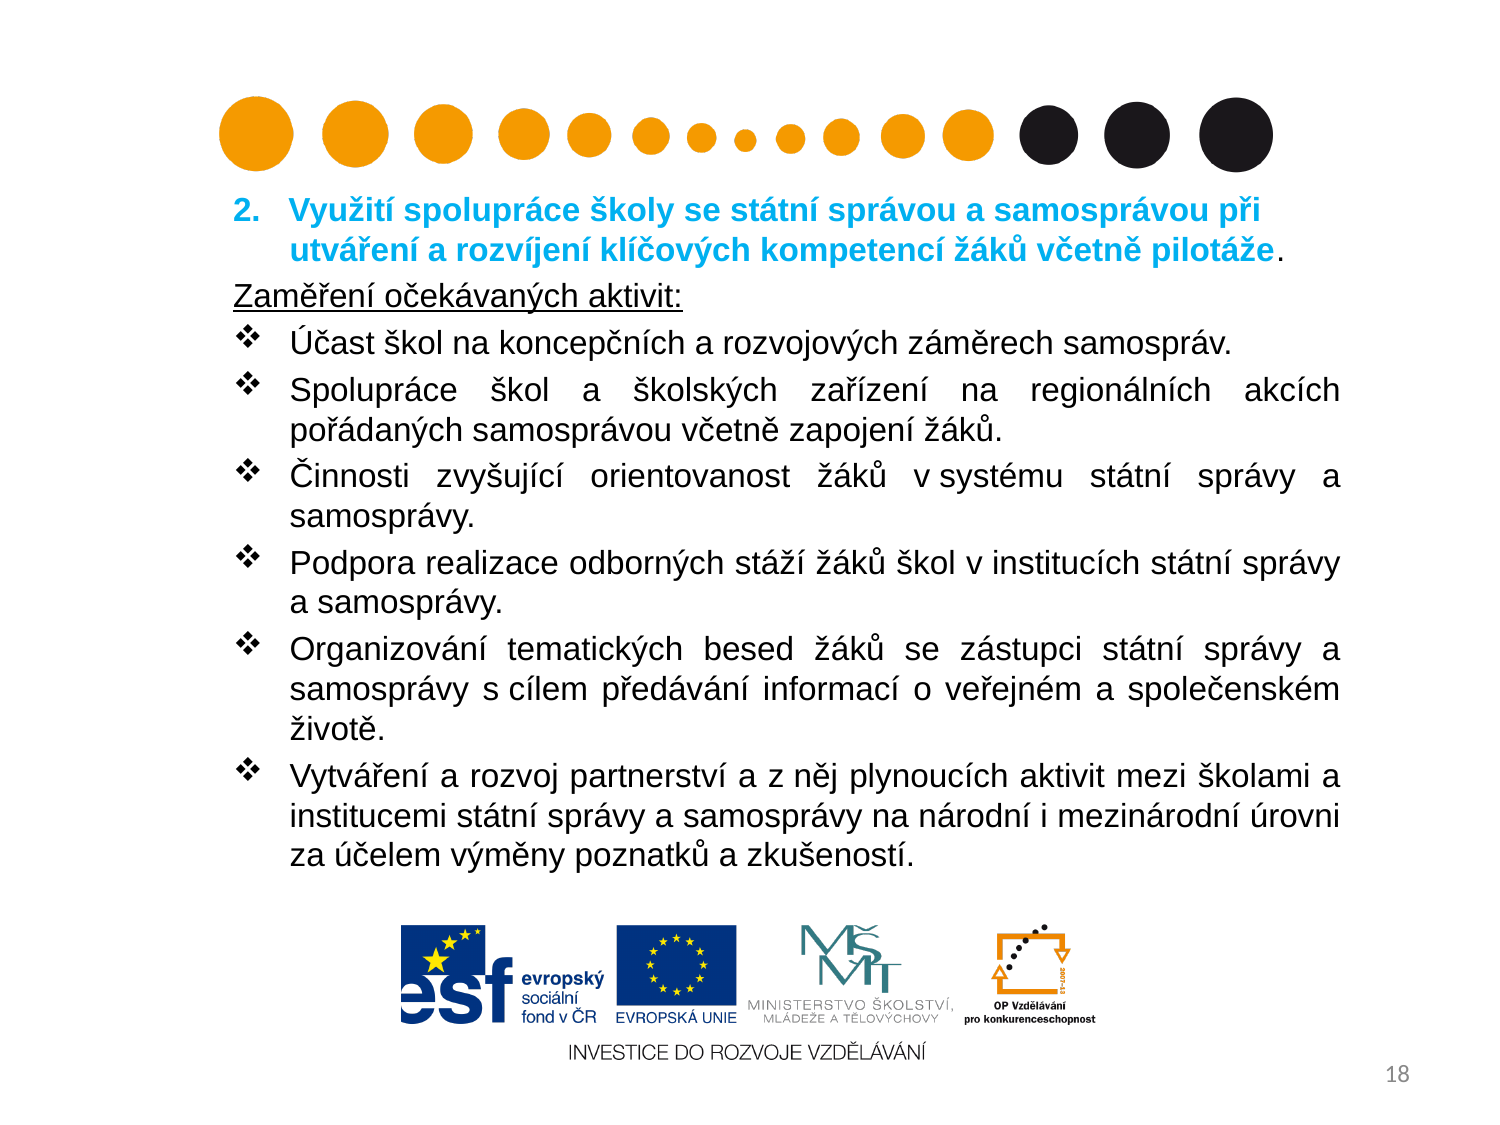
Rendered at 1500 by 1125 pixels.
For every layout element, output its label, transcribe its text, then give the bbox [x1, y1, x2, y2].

picture [215, 93, 1275, 176]
picture [399, 922, 1100, 1061]
slide_number 18 [1074, 1042, 1425, 1103]
list 2. Využití spolupráce školy se státní správou a samosprávou při utváření a rozvíjení klíčových kompetencí žáků včetně pilotáže. Zaměření očekávaných aktivit: Účast škol na koncepčních a rozvojových záměrech samospráv. Spolupráce škol a školských zařízení na regionálních akcích pořádaných samosprávou včetně zapojení žáků. Činnosti zvyšující orientovanost žáků v systému státní správy a samosprávy. Podpora realizace odborných stáží žáků škol v institucích státní správy a samosprávy. Organizování tematických besed žáků se zástupci státní správy a samosprávy s cílem předávání informací o veřejném a společenském životě. Vytváření a rozvoj partnerství a z něj plynoucích aktivit mezi školami a institucemi státní správy a samosprávy na národní i mezinárodní úrovni za účelem výměny poznatků a zkušeností. [217, 180, 1358, 906]
